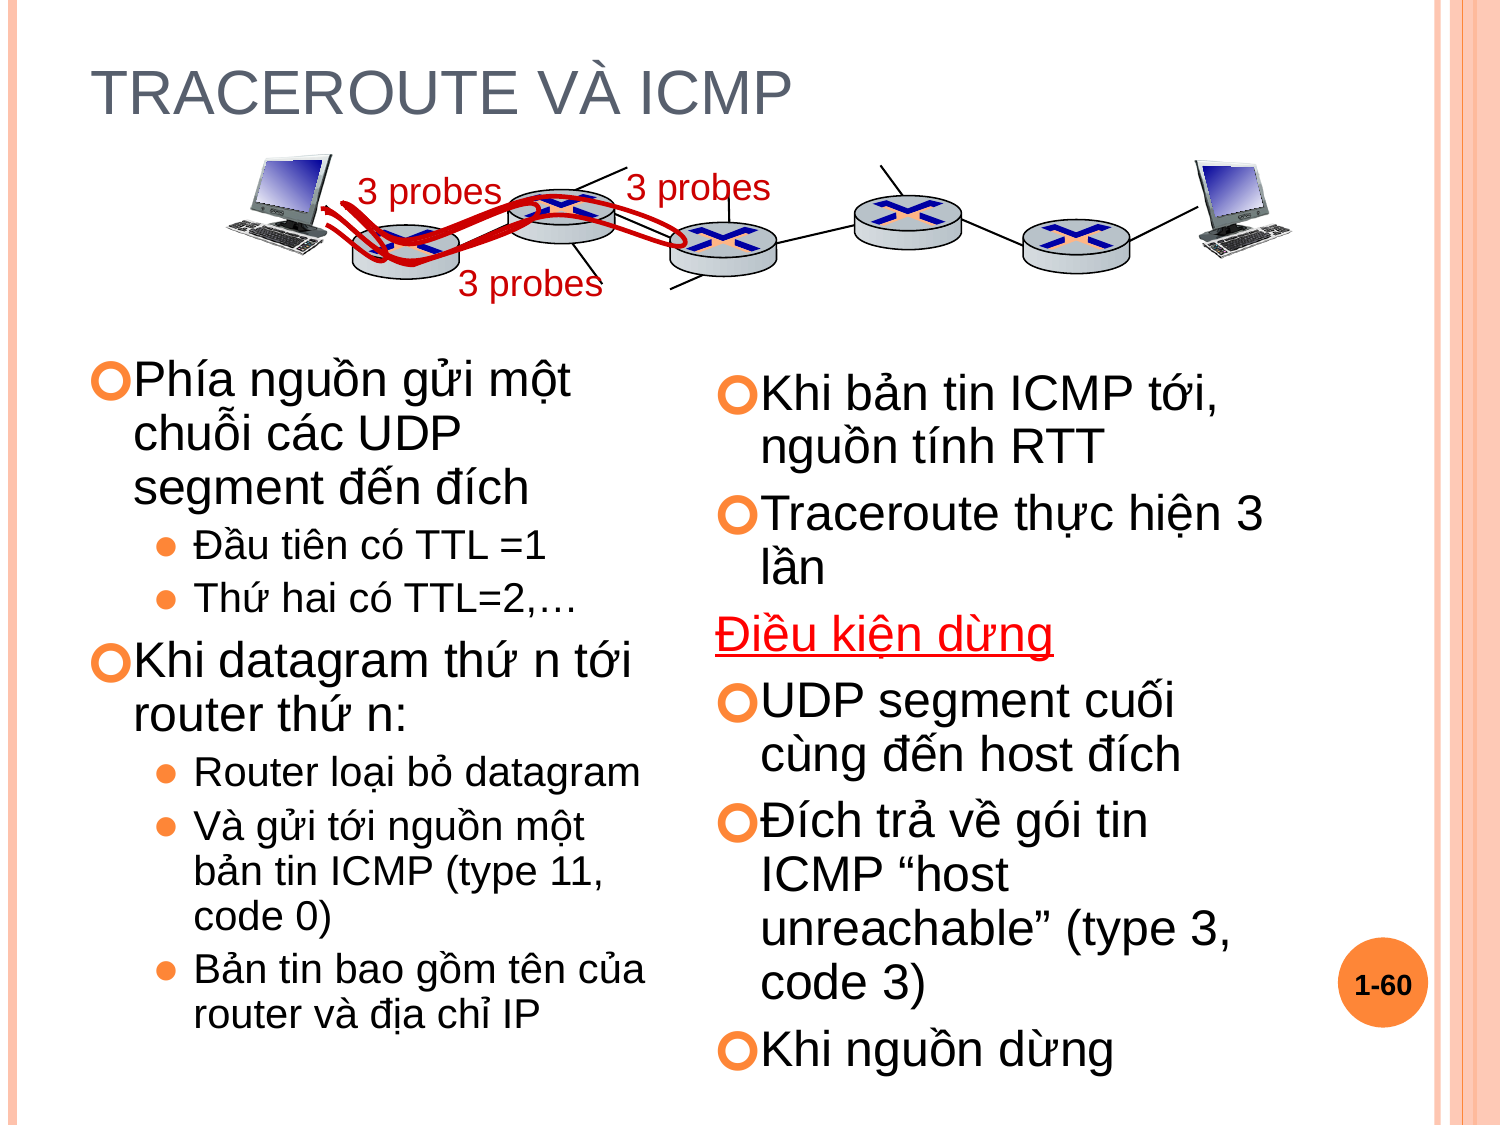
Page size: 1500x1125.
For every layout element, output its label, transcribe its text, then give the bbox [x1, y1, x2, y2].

list Khi bản tin ICMP tới, nguồn tính RTT Traceroute thực hiện 3 lần Điều kiện dừng UDP segment cuối cùng đến host đích Đích trả về gói tin ICMP “host unreachable” (type 3, code 3) Khi nguồn dừng [700, 359, 1301, 1110]
slide_number 1-‹#› [1333, 940, 1434, 1026]
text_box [199, 148, 1316, 312]
list Phía nguồn gửi một chuỗi các UDP segment đến đích Đầu tiên có TTL =1 Thứ hai có TTL=2,… Khi datagram thứ n tới router thứ n: Router loại bỏ datagram Và gửi tới nguồn một bản tin ICMP (type 11, code 0) Bản tin bao gồm tên của router và địa chỉ IP [73, 345, 674, 1096]
title Traceroute và ICMP [75, 45, 1300, 233]
